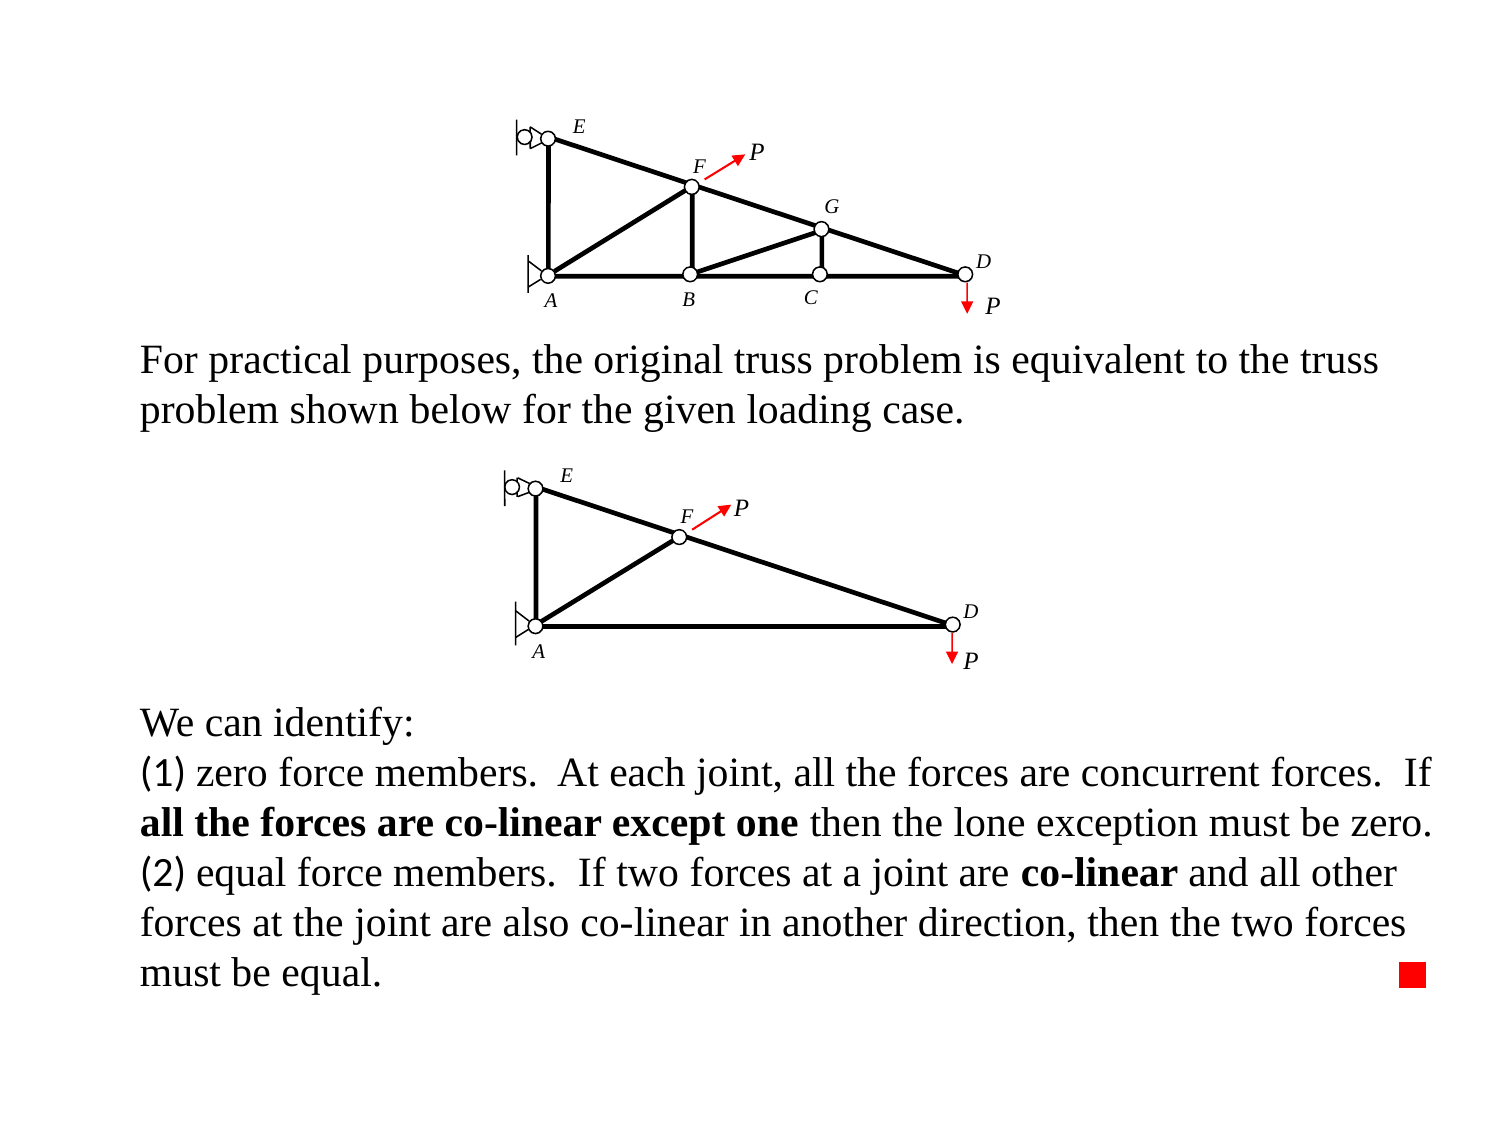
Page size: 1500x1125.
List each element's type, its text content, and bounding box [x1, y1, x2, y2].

text_box F [678, 145, 736, 191]
text_box [812, 266, 828, 276]
text_box [540, 131, 556, 147]
text_box E [545, 454, 604, 500]
text_box P [718, 484, 791, 535]
text_box C [789, 276, 847, 322]
text_box [517, 129, 533, 145]
text_box We can identify: (1) zero force members. At each joint, all the forces are concurrent forces. If all the forces are co-linear except one then the lone exception must be zero. (2) equal force members. If two forces at a joint are co-linear and all other forces at the joint are also co-linear in another direction, then the two forces must be equal. [124, 687, 1463, 1053]
text_box A [529, 279, 588, 324]
text_box [540, 268, 556, 279]
text_box [673, 541, 686, 545]
text_box P [970, 282, 1043, 324]
text_box E [557, 104, 616, 150]
text_box [961, 286, 970, 314]
text_box [682, 266, 698, 277]
text_box D [960, 240, 1019, 286]
text_box For practical purposes, the original truss problem is equivalent to the truss problem shown below for the given loading case. [124, 324, 1400, 440]
text_box [528, 481, 543, 497]
text_box [814, 231, 829, 237]
text_box P [948, 637, 1021, 687]
text_box [685, 191, 698, 195]
text_box [1400, 962, 1425, 988]
text_box F [665, 495, 724, 541]
text_box [505, 479, 520, 495]
text_box B [667, 277, 725, 324]
text_box [528, 618, 543, 629]
text_box G [809, 185, 868, 231]
text_box P [734, 128, 807, 179]
text_box D [948, 590, 1007, 636]
text_box A [517, 629, 575, 675]
